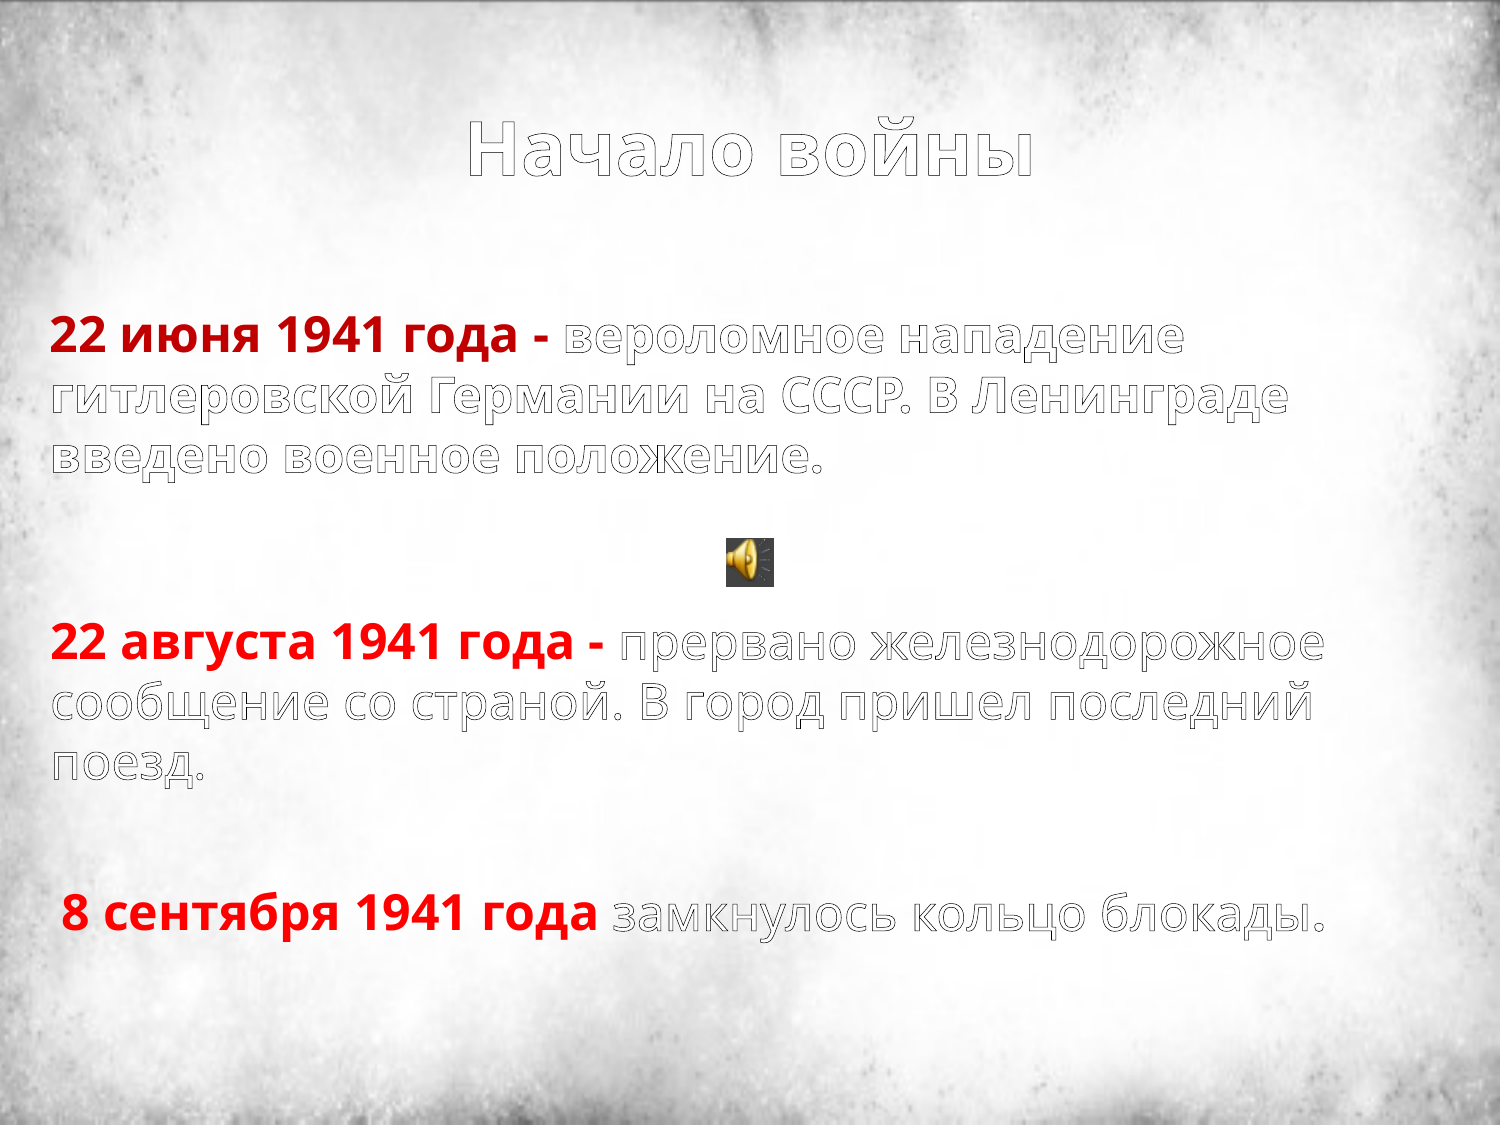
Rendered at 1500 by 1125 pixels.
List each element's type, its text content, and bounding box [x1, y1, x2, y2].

text_box 8 сентября 1941 года замкнулось кольцо блокады. [46, 873, 1477, 949]
text_box 22 июня 1941 года - вероломное нападение гитлеровской Германии на СССР. В Ленинграде введено военное положение. [35, 295, 1465, 490]
text_box 22 августа 1941 года - прервано железнодорожное сообщение со страной. В город пришел последний поезд. [35, 601, 1454, 797]
picture [0, 0, 1500, 1125]
text_box Начало войны [216, 93, 1284, 198]
